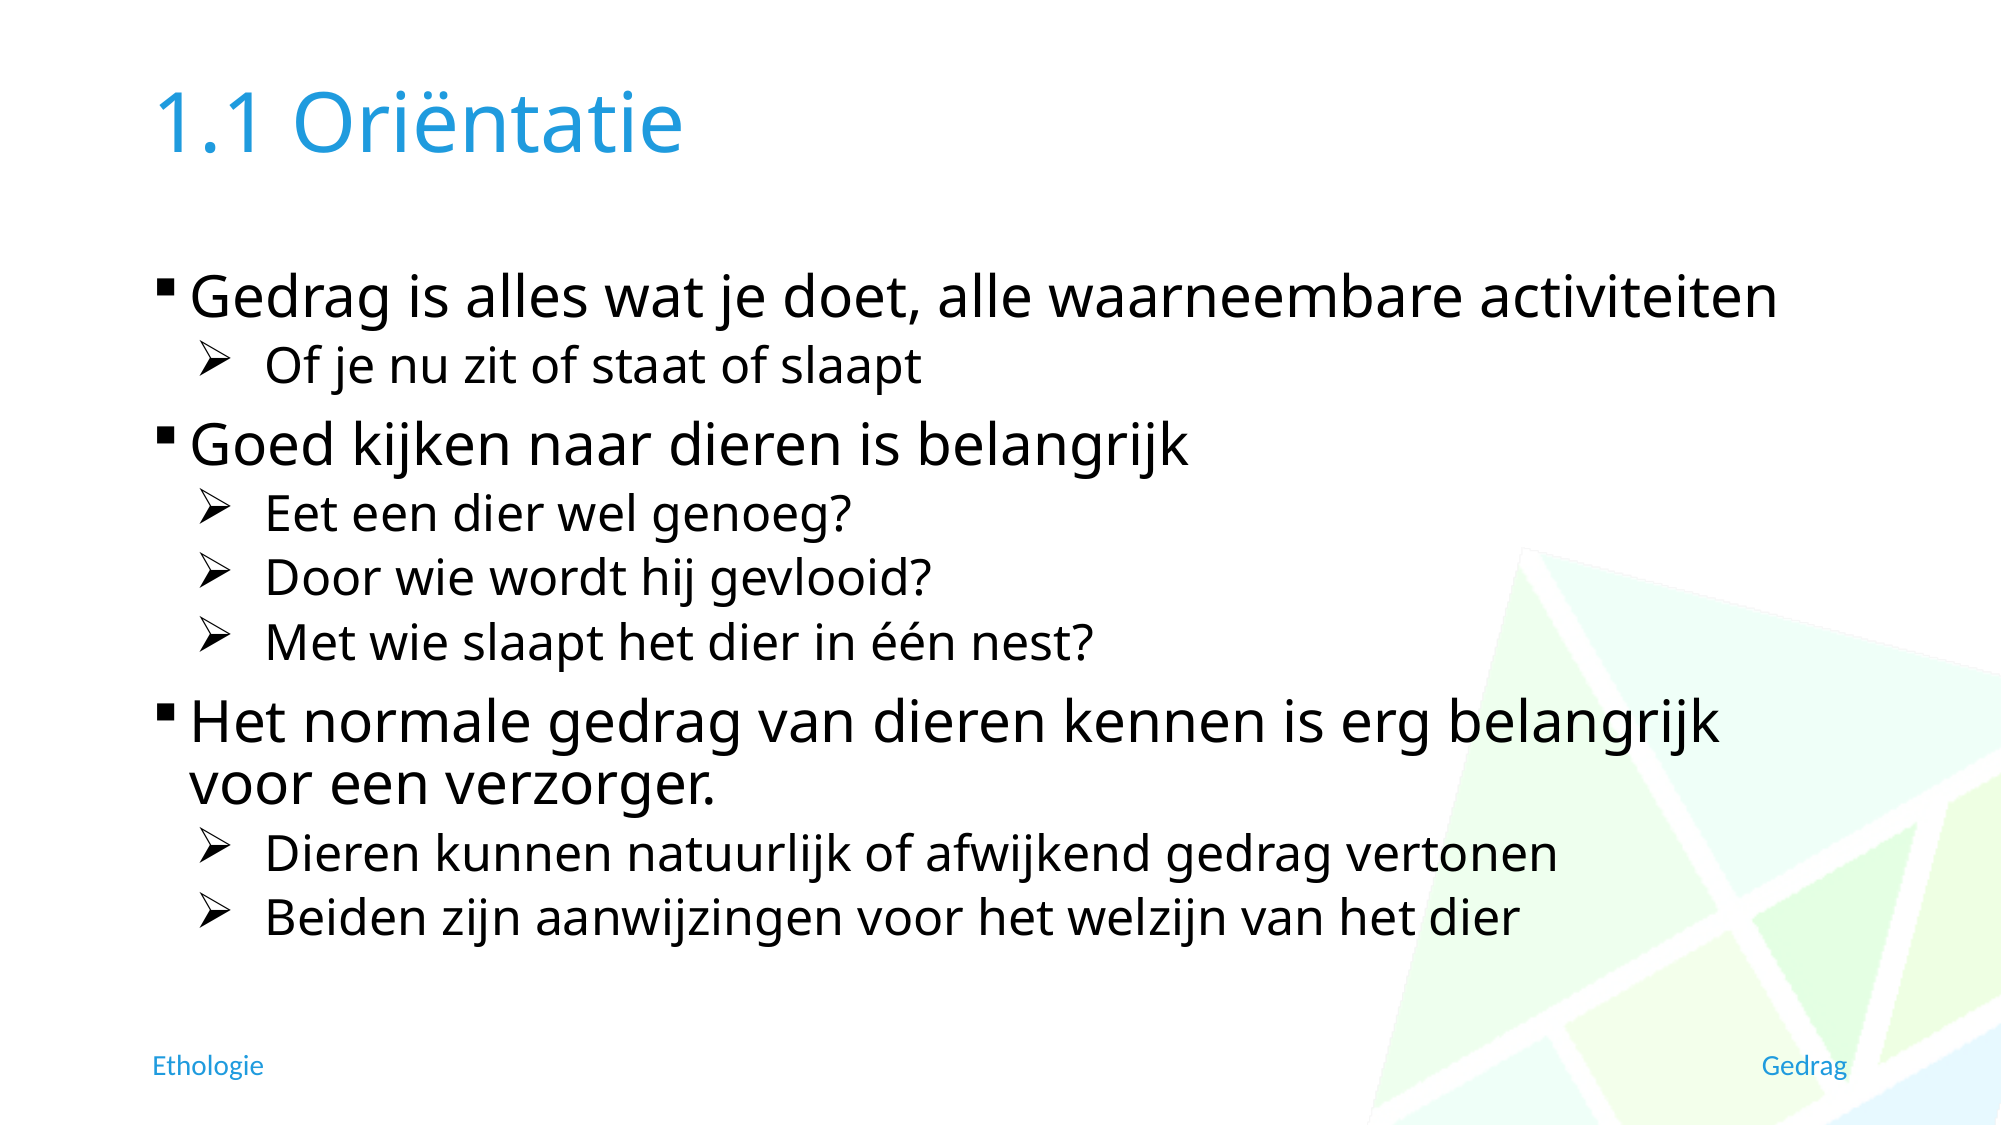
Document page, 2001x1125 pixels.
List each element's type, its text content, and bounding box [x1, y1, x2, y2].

list Ethologie [137, 1042, 588, 1103]
list Gedrag is alles wat je doet, alle waarneembare activiteiten Of je nu zit of staat of slaapt Goed kijken naar dieren is belangrijk Eet een dier wel genoeg? Door wie wordt hij gevlooid? Met wie slaapt het dier in één nest? Het normale gedrag van dieren kennen is erg belangrijk voor een verzorger. Dieren kunnen natuurlijk of afwijkend gedrag vertonen Beiden zijn aanwijzingen voor het welzijn van het dier [137, 259, 1863, 1014]
title 1.1 Oriëntatie [137, 59, 1863, 191]
list Gedrag [1412, 1042, 1863, 1103]
